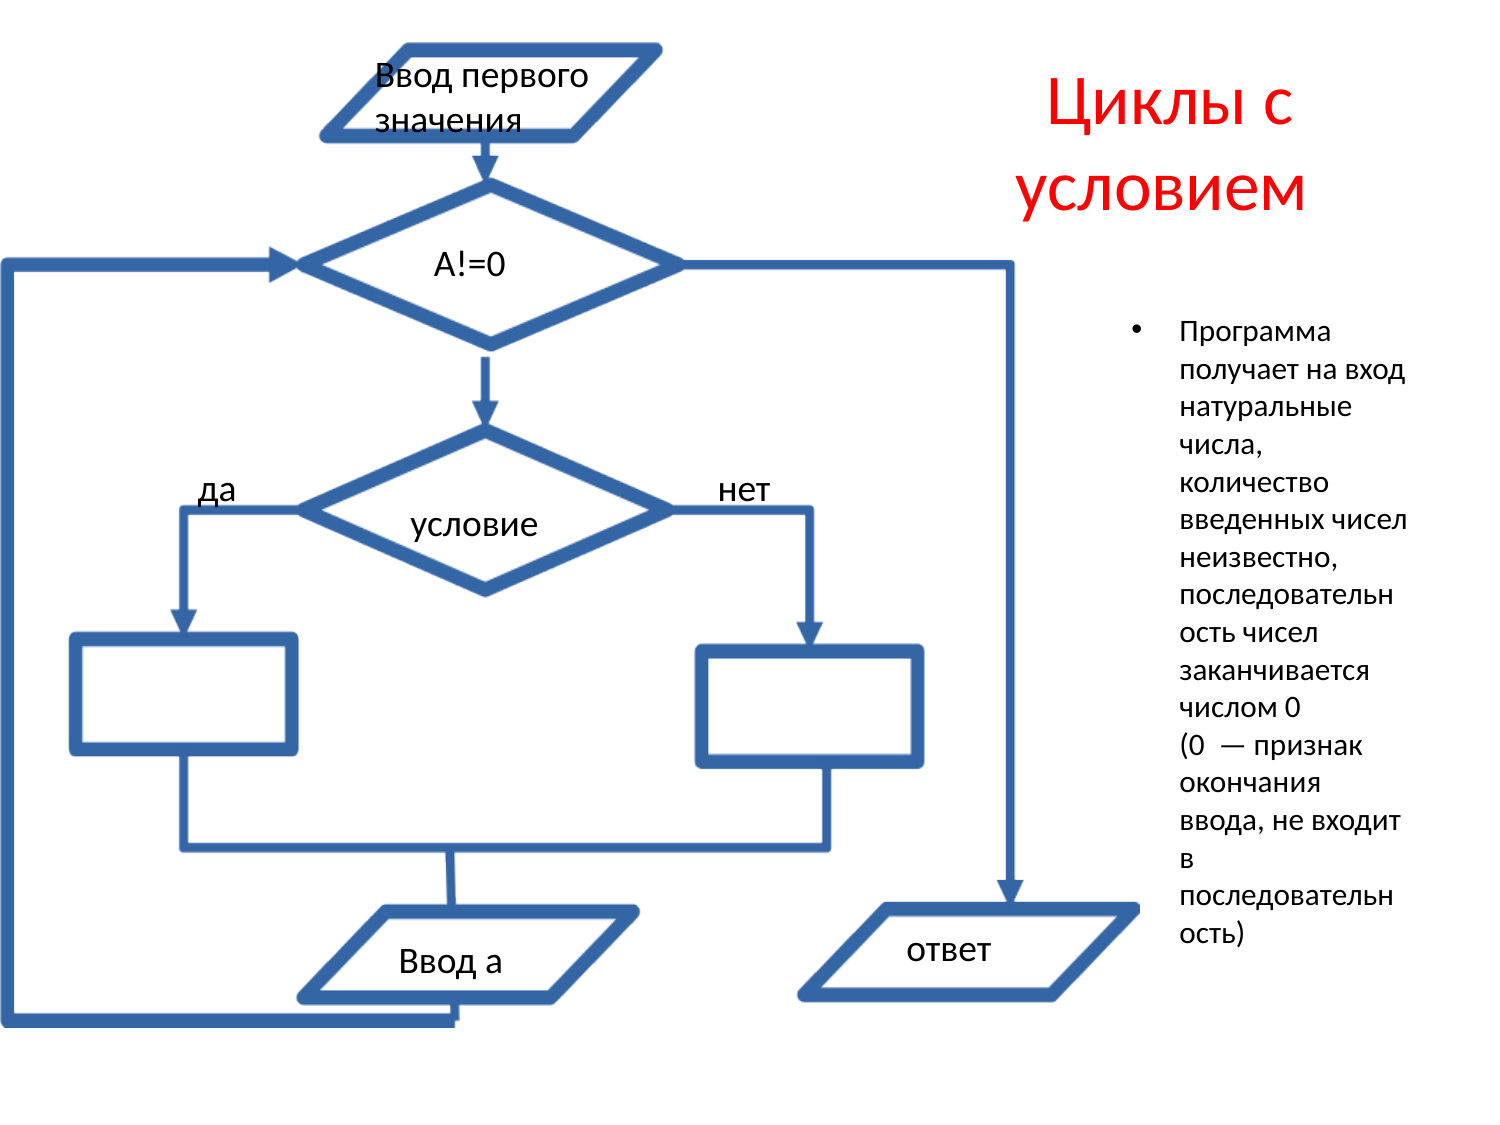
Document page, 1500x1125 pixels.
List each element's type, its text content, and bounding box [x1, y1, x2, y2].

list Программа получает на вход натуральные числа, количество введенных чисел неизвестно, последовательность чисел заканчивается числом 0 (0 — признак окончания ввода, не входит в последовательность) [1145, 302, 1425, 1005]
picture [0, 42, 1141, 1028]
title Циклы с условием [1143, 45, 1425, 233]
